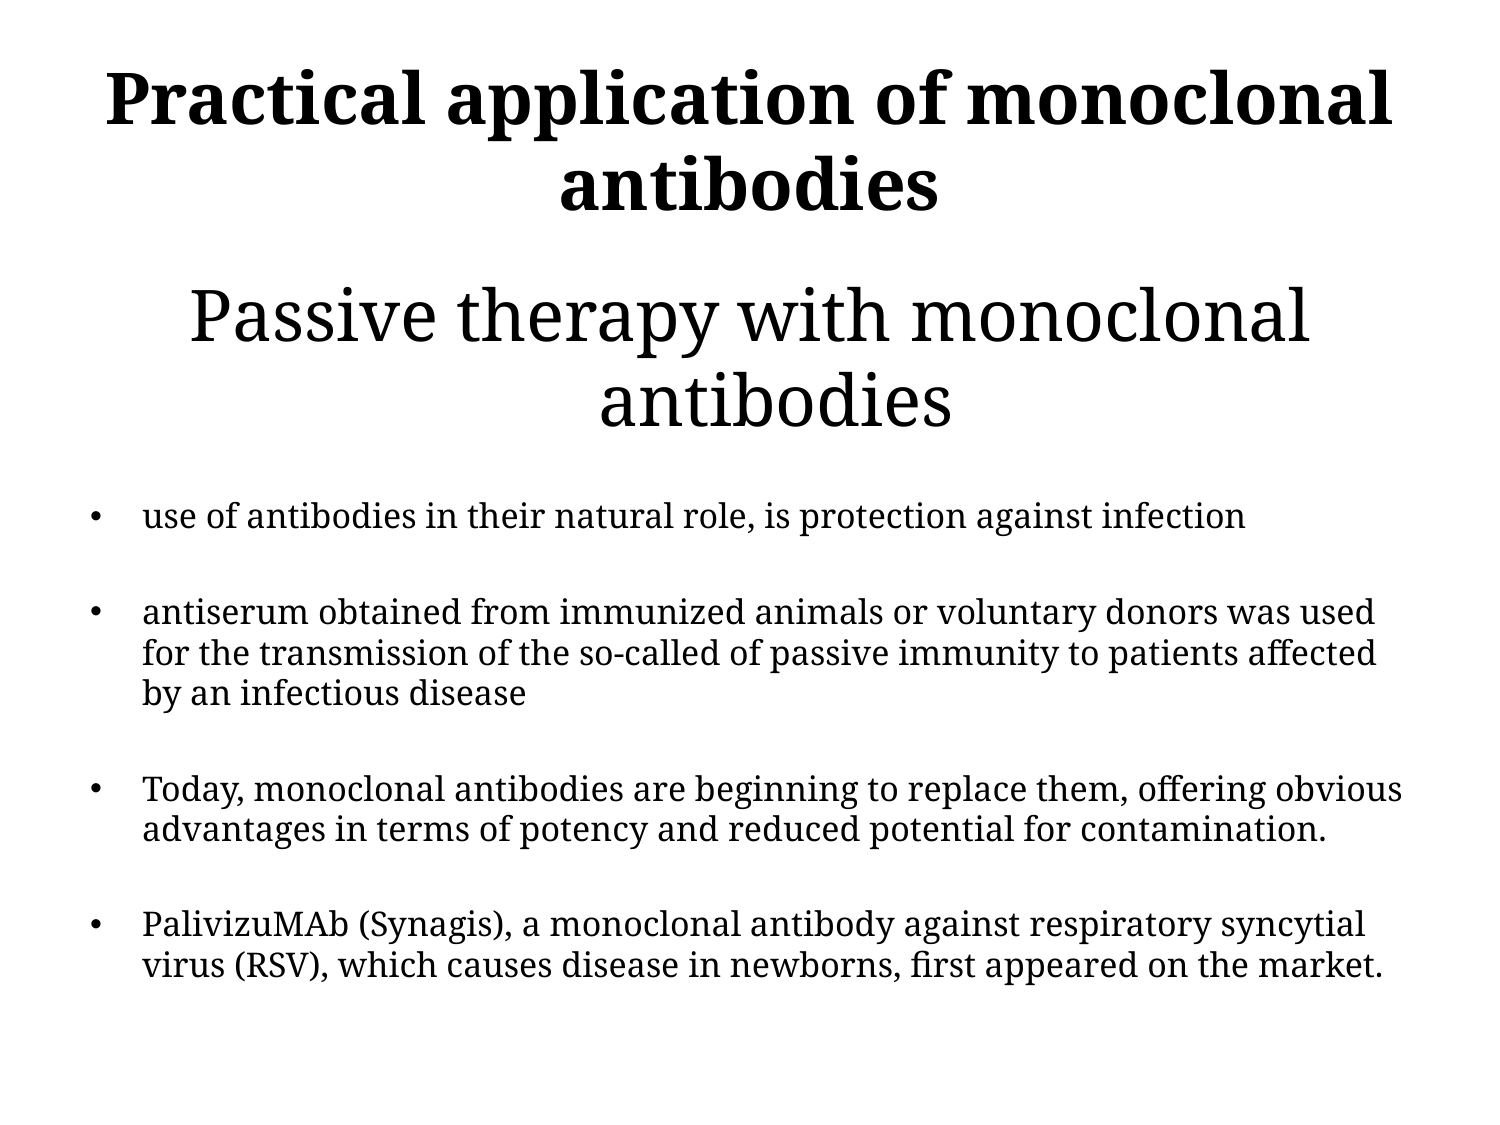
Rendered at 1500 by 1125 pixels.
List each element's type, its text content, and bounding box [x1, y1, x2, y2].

list Passive therapy with monoclonal antibodies use of antibodies in their natural role, is protection against infection antiserum obtained from immunized animals or voluntary donors was used for the transmission of the so-called of passive immunity to patients affected by an infectious disease Today, monoclonal antibodies are beginning to replace them, offering obvious advantages in terms of potency and reduced potential for contamination. PalivizuMAb (Synagis), a monoclonal antibody against respiratory syncytial virus (RSV), which causes disease in newborns, first appeared on the market. [75, 262, 1425, 1063]
title Practical application of monoclonal antibodies [75, 45, 1425, 233]
